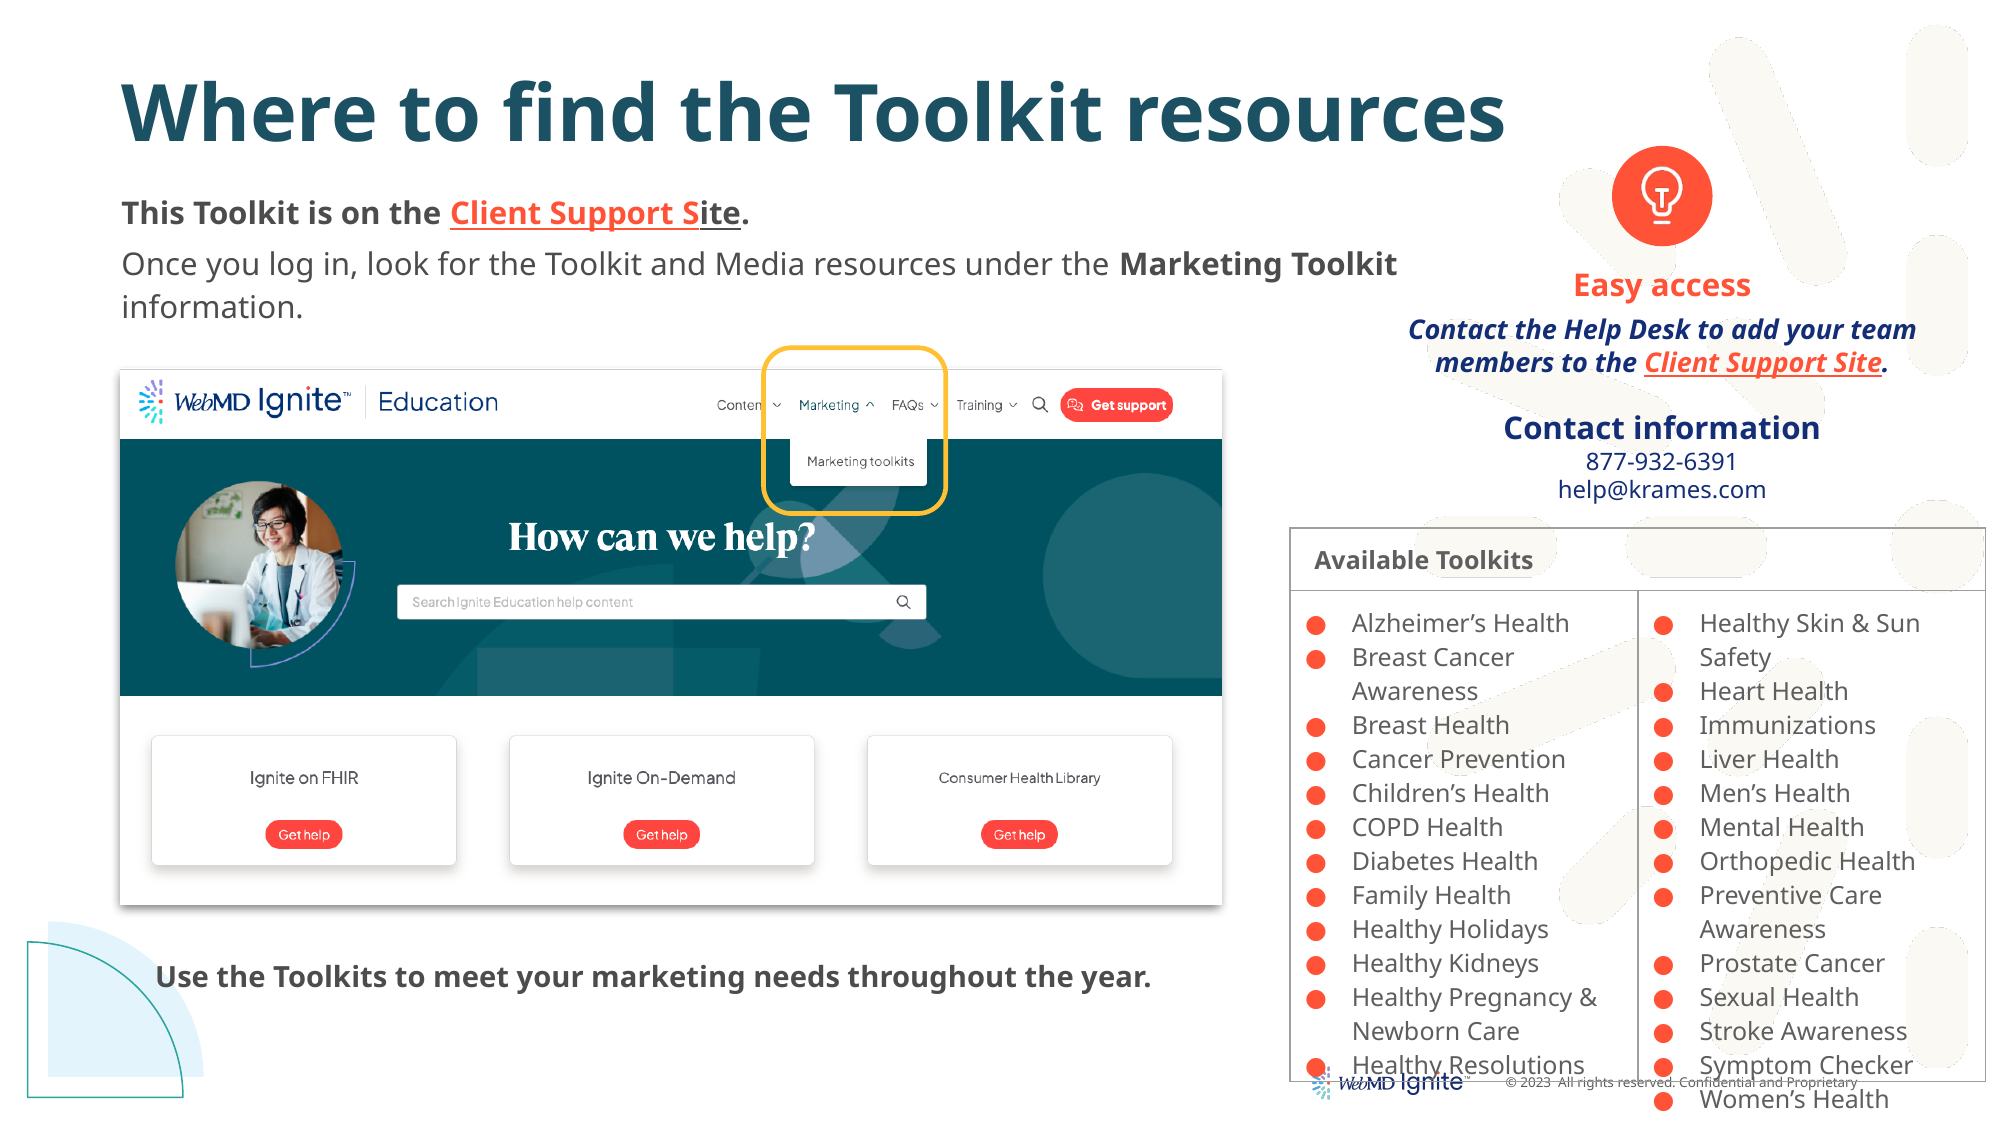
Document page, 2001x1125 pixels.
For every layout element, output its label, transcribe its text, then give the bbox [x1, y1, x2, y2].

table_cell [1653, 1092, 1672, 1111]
text_box This Toolkit is on the Client Support Site. [121, 187, 1353, 237]
table_header Available Toolkits [1291, 529, 1985, 590]
text_box Easy access Contact the Help Desk to add your team members to the Client Support Site. Contact information 877-932-6391 help@krames.com [1364, 250, 1961, 519]
title Where to find the Toolkit resources [121, 0, 1864, 166]
picture [120, 368, 1222, 905]
text_box [765, 347, 945, 366]
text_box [1611, 145, 1713, 247]
picture [1308, 1082, 1474, 1103]
text_box Use the Toolkits to meet your marketing needs throughout the year. [141, 952, 1174, 994]
table_cell Healthy Skin & Sun Safety Heart Health Immunizations Liver Health Men’s Health Mental Health Orthopedic Health Preventive Care Awareness Prostate Cancer Sexual Health Stroke Awareness Symptom Checker Women’s Health [1639, 591, 1985, 1081]
table_cell Alzheimer’s Health Breast Cancer Awareness Breast Health Cancer Prevention Children’s Health COPD Health Diabetes Health Family Health Healthy Holidays Healthy Kidneys Healthy Pregnancy & Newborn Care Healthy Resolutions [1291, 591, 1637, 1081]
text_box Once you log in, look for the Toolkit and Media resources under the Marketing Toolkit information. [121, 238, 1473, 325]
